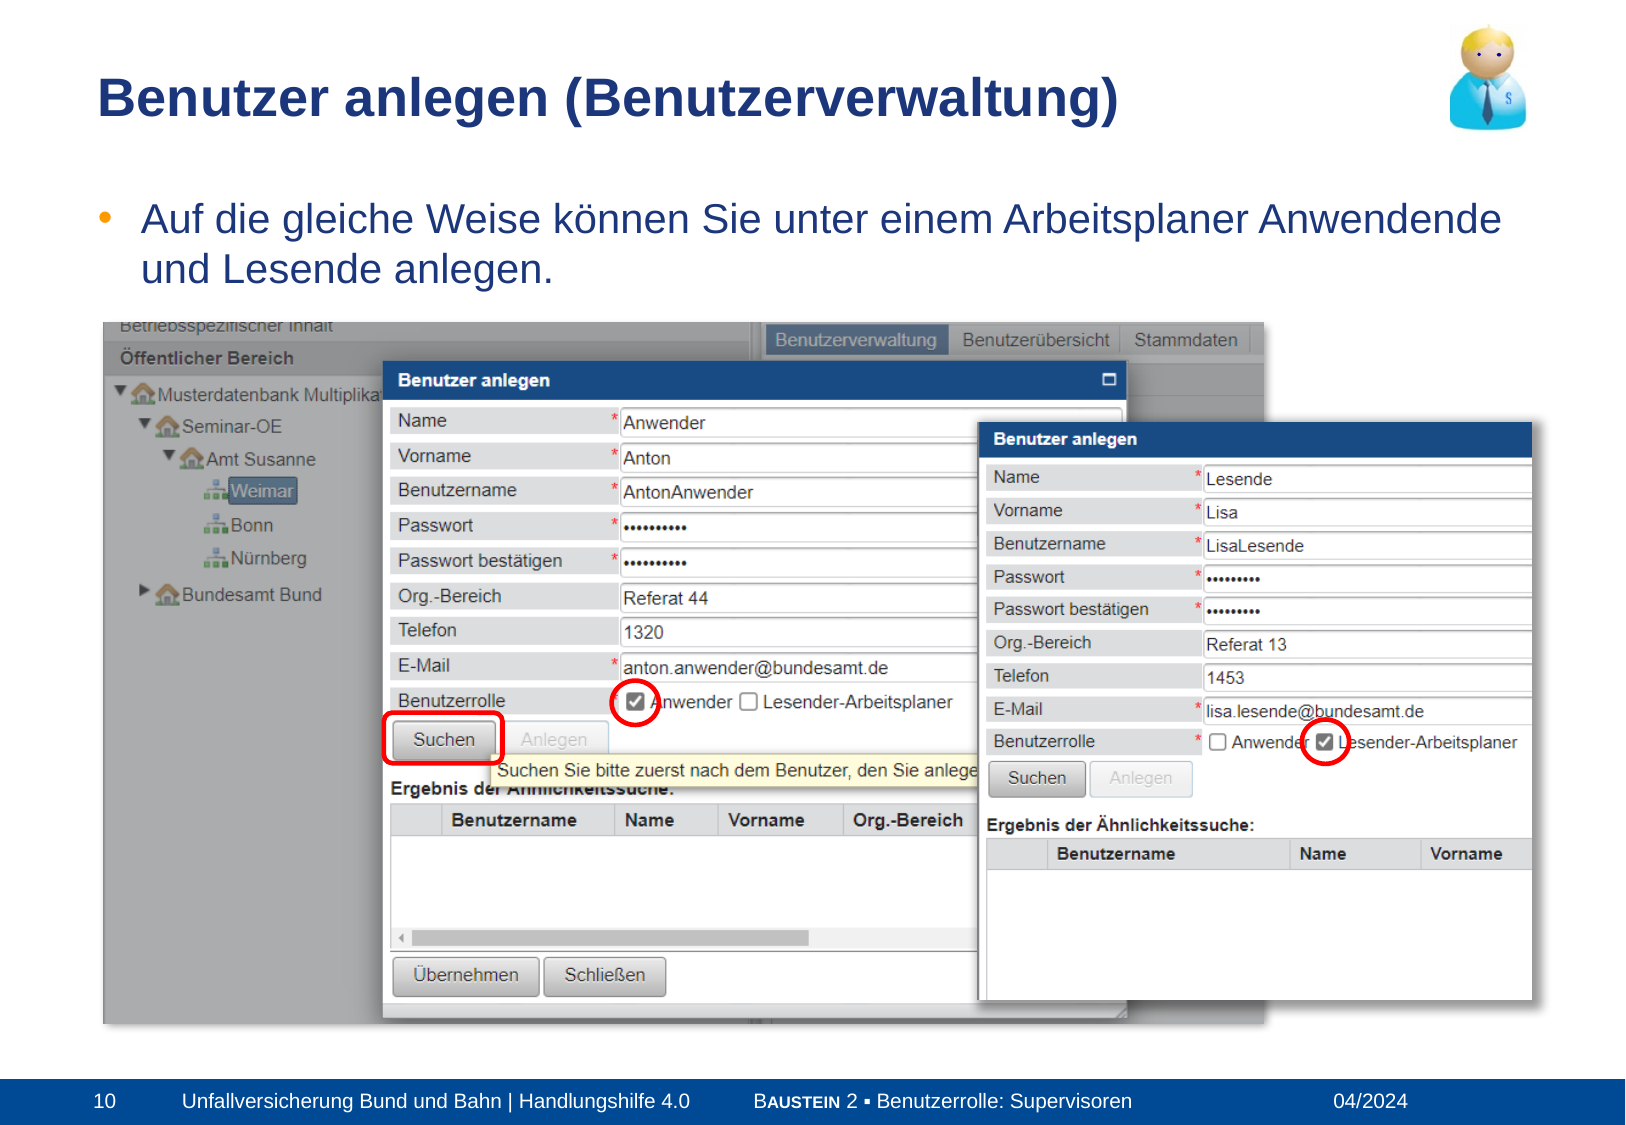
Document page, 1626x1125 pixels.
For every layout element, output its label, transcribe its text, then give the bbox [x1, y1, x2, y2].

title Benutzer anlegen (Benutzerverwaltung) [82, 54, 1313, 138]
picture [103, 322, 1533, 1024]
picture [0, 1079, 1626, 1125]
text_box Auf die gleiche Weise können Sie unter einem Arbeitsplaner Anwendende und Lesende anlegen. [83, 184, 1548, 409]
picture [1446, 24, 1527, 134]
